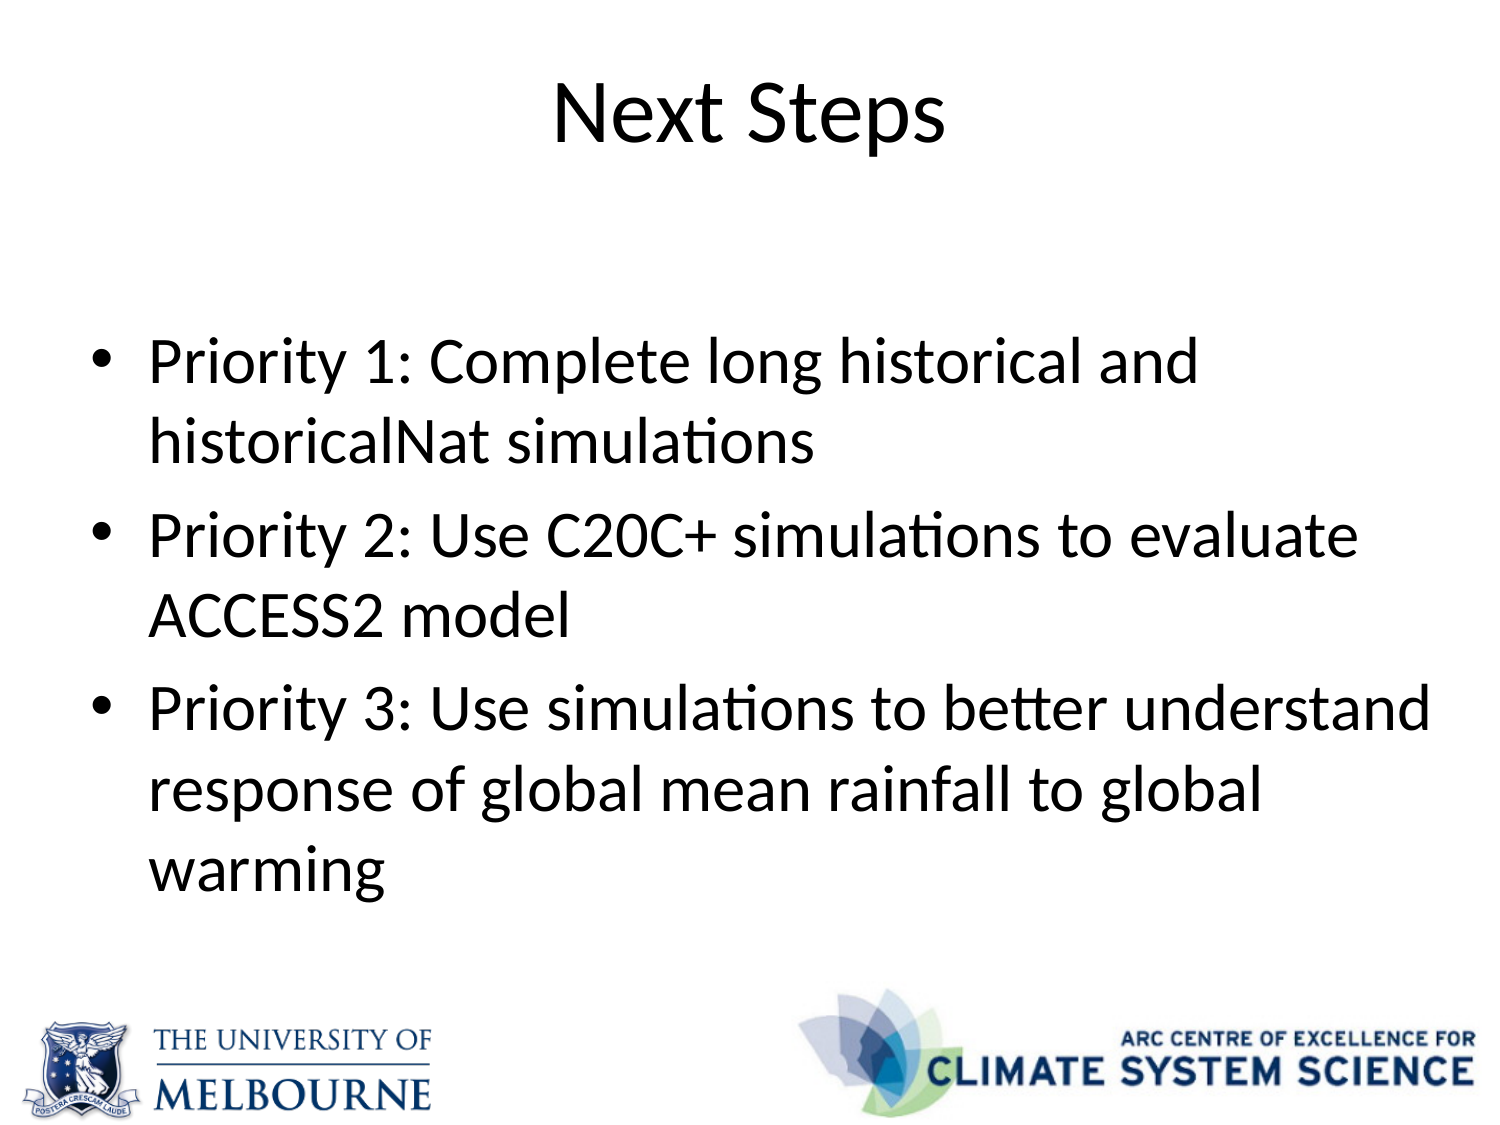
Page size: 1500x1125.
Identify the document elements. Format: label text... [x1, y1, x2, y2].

list Priority 1: Complete long historical and historicalNat simulations Priority 2: Use C20C+ simulations to evaluate ACCESS2 model Priority 3: Use simulations to better understand response of global mean rainfall to global warming [75, 216, 1459, 959]
title Next Steps [75, 11, 1425, 200]
picture [18, 1016, 436, 1125]
picture [769, 981, 1500, 1125]
